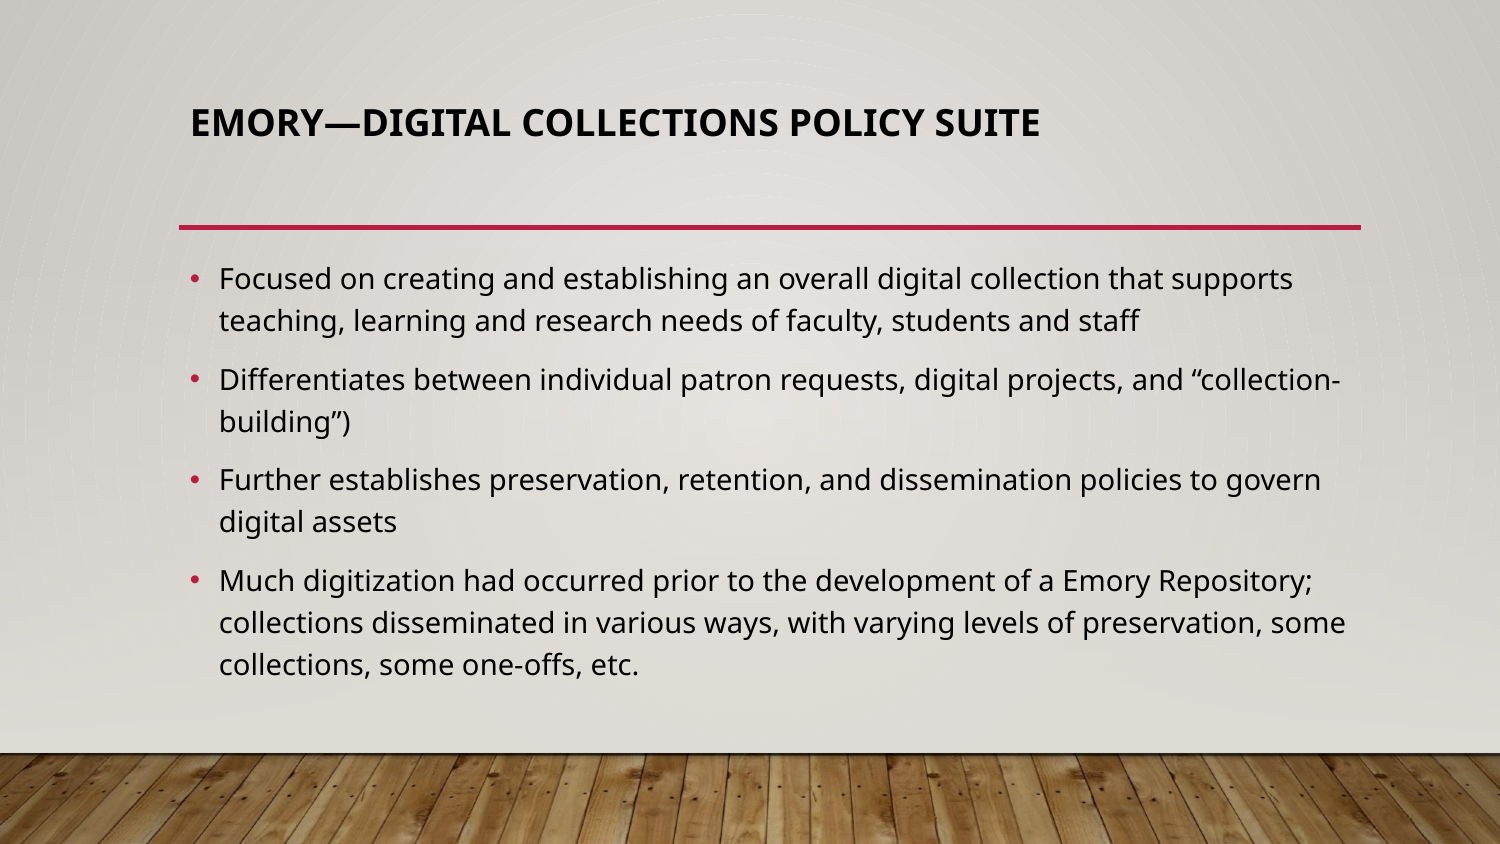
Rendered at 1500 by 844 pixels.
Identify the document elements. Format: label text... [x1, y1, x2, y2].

list Focused on creating and establishing an overall digital collection that supports teaching, learning and research needs of faculty, students and staff Differentiates between individual patron requests, digital projects, and “collection-building”) Further establishes preservation, retention, and dissemination policies to govern digital assets Much digitization had occurred prior to the development of a Emory Repository; collections disseminated in various ways, with varying levels of preservation, some collections, some one-offs, etc. [178, 247, 1361, 673]
title EMORY—DIGITAL COLLECTIONS POLICY SUITE [178, 98, 1361, 229]
picture [0, 753, 1500, 844]
